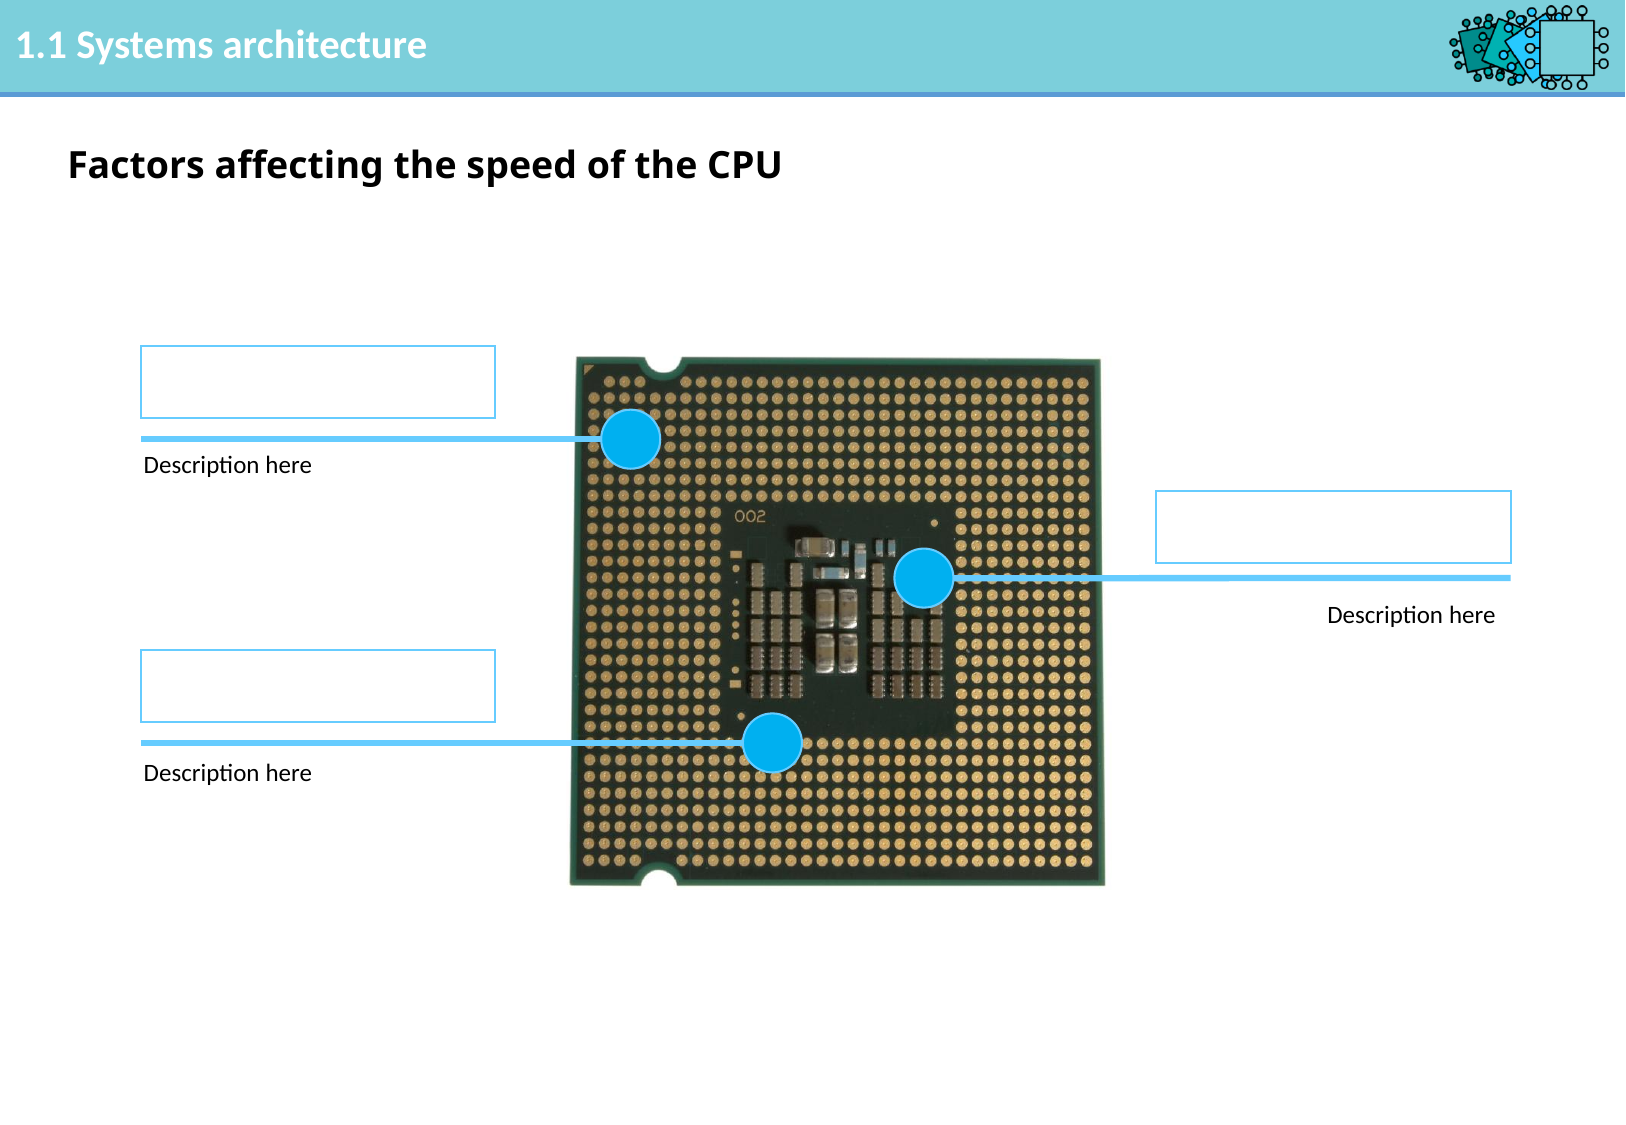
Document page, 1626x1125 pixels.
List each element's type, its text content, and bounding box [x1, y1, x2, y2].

text_box [1155, 490, 1512, 564]
title Factors affecting the speed of the CPU [52, 124, 1568, 209]
text_box [140, 649, 496, 723]
text_box Description here [1120, 590, 1511, 636]
text_box [140, 345, 496, 419]
text_box Description here [129, 748, 555, 794]
text_box Description here [128, 440, 554, 486]
picture [1449, 5, 1609, 90]
picture [566, 350, 1113, 890]
